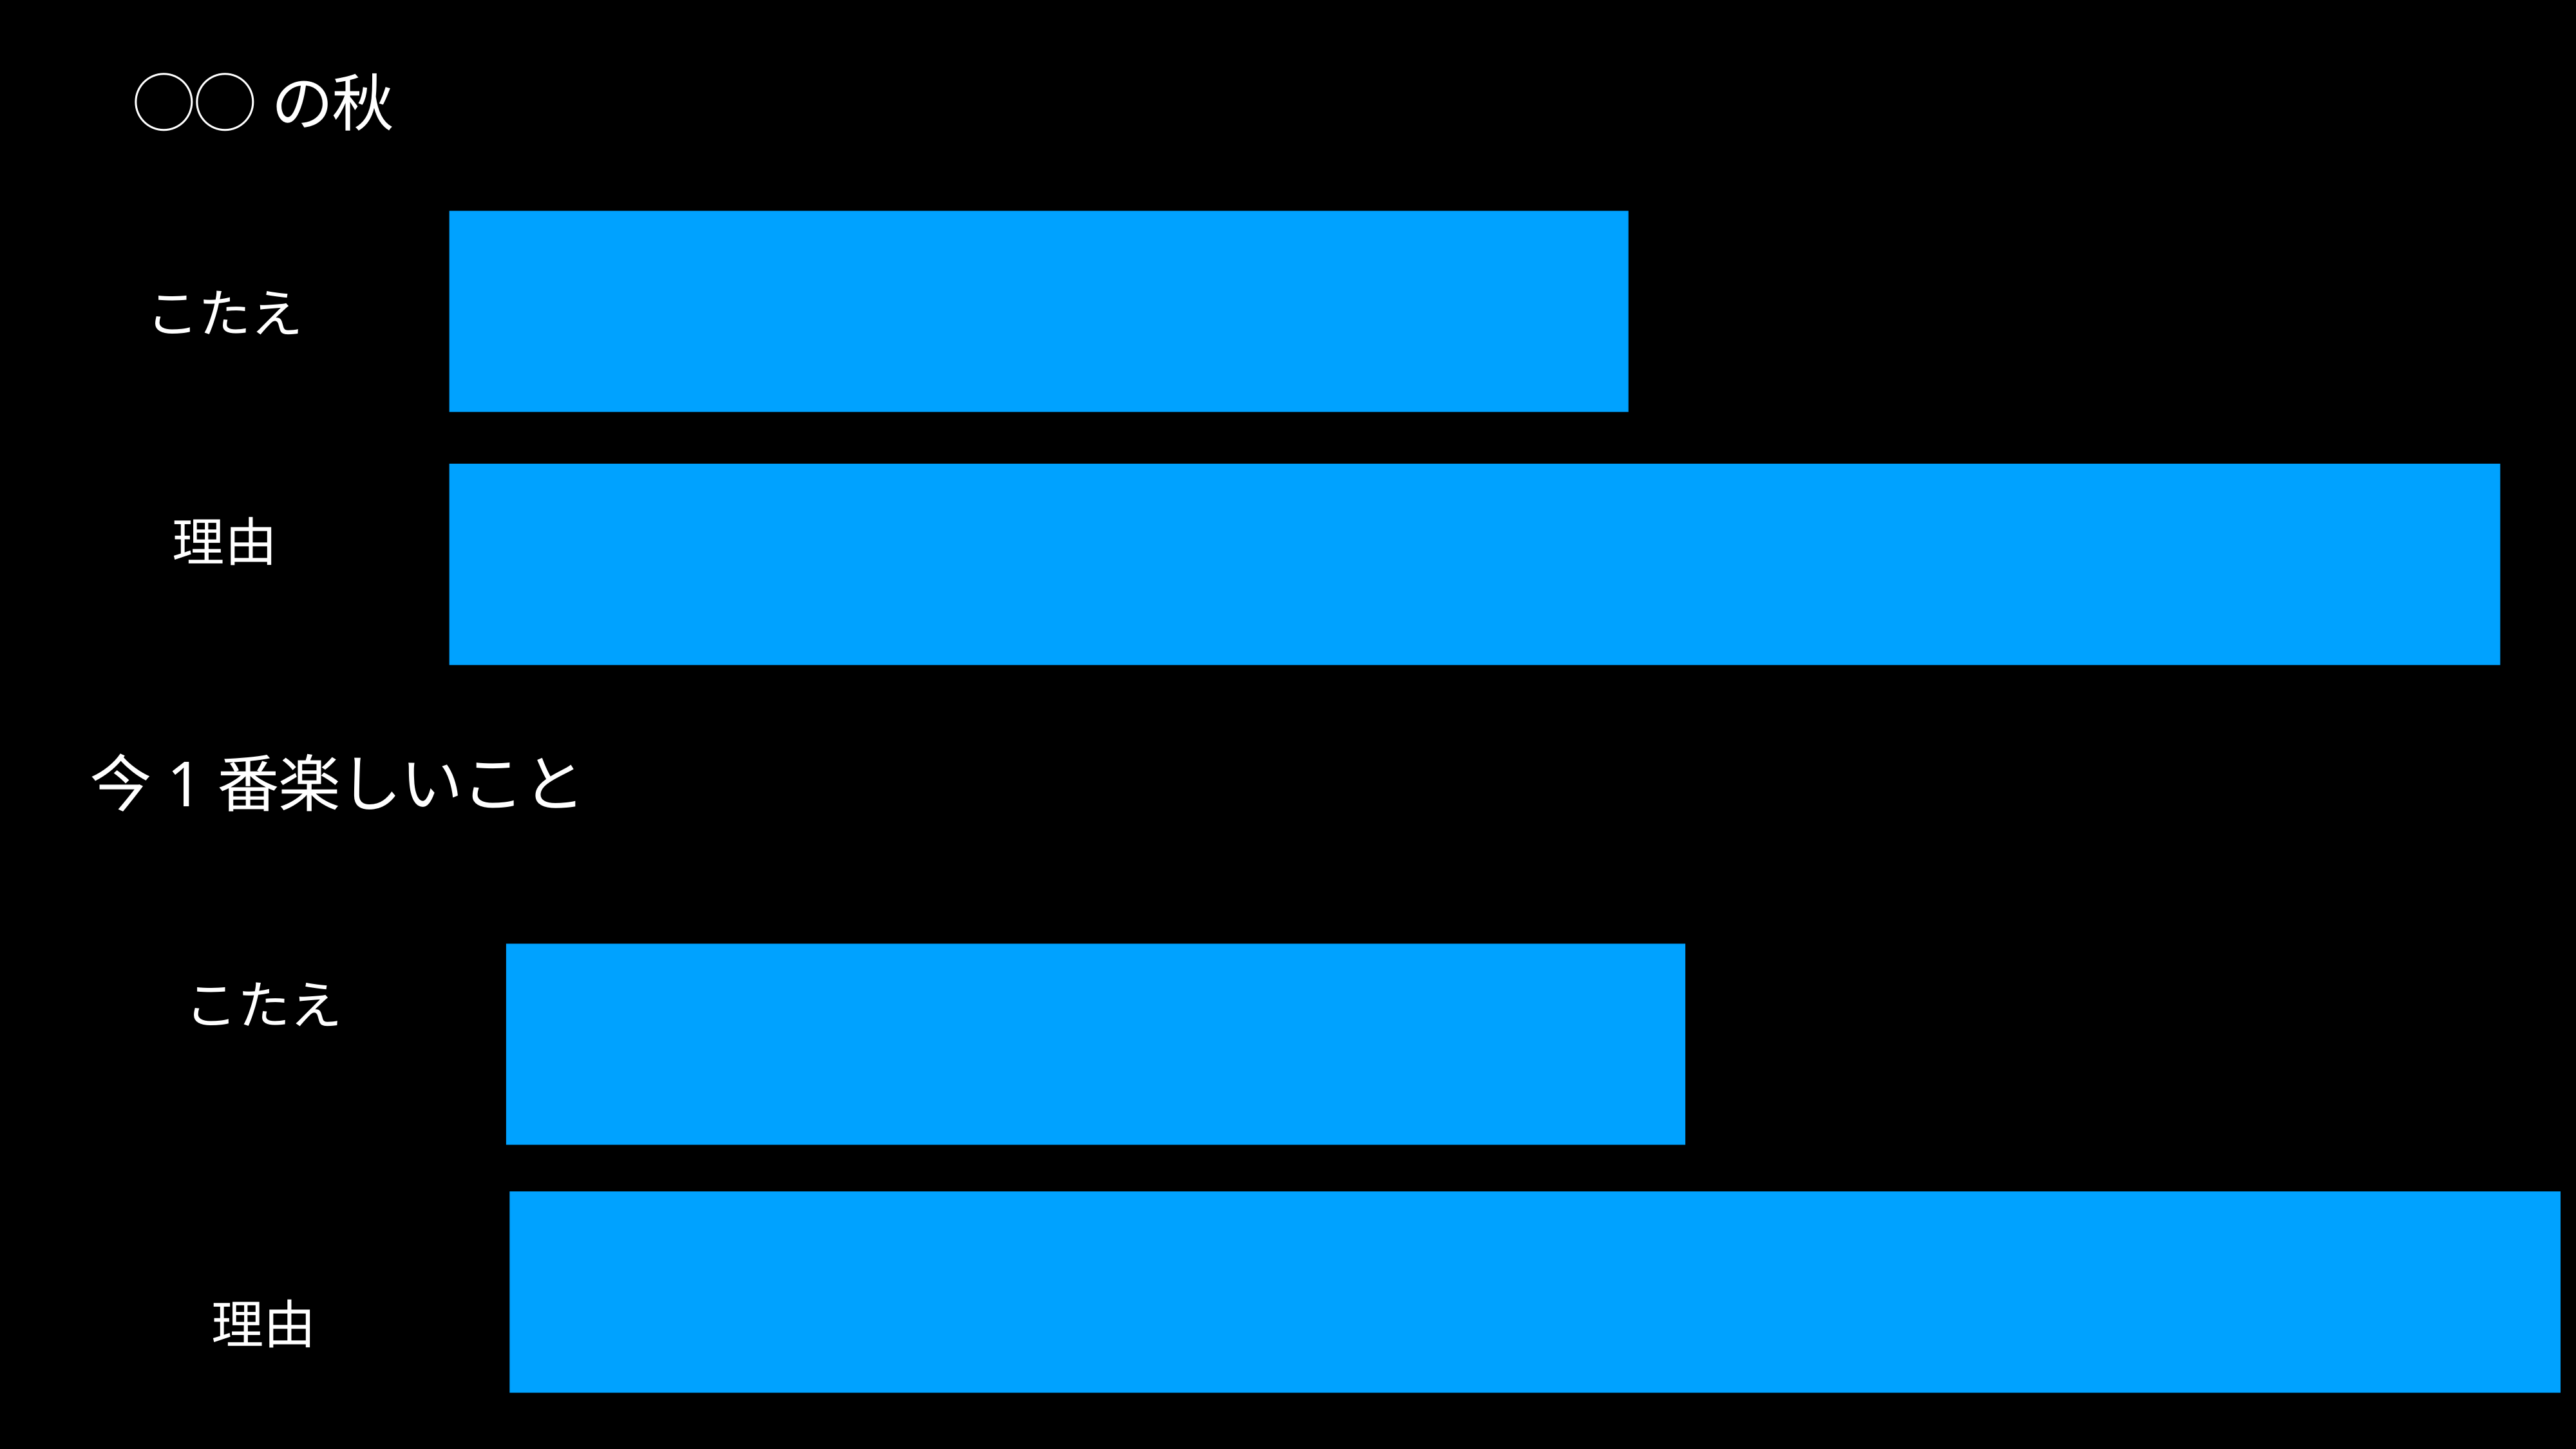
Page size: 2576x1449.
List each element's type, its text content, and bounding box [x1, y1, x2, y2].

text_box こたえ [180, 967, 348, 1041]
text_box [449, 211, 1629, 412]
text_box こたえ [140, 274, 309, 348]
text_box [509, 1191, 2561, 1393]
text_box [506, 943, 1685, 1145]
text_box 理由 [193, 1285, 335, 1359]
title ◯◯の秋 [127, 56, 2449, 160]
text_box [449, 464, 2501, 665]
text_box 理由 [154, 503, 296, 577]
text_box 今1番楽しいこと [84, 737, 2406, 840]
